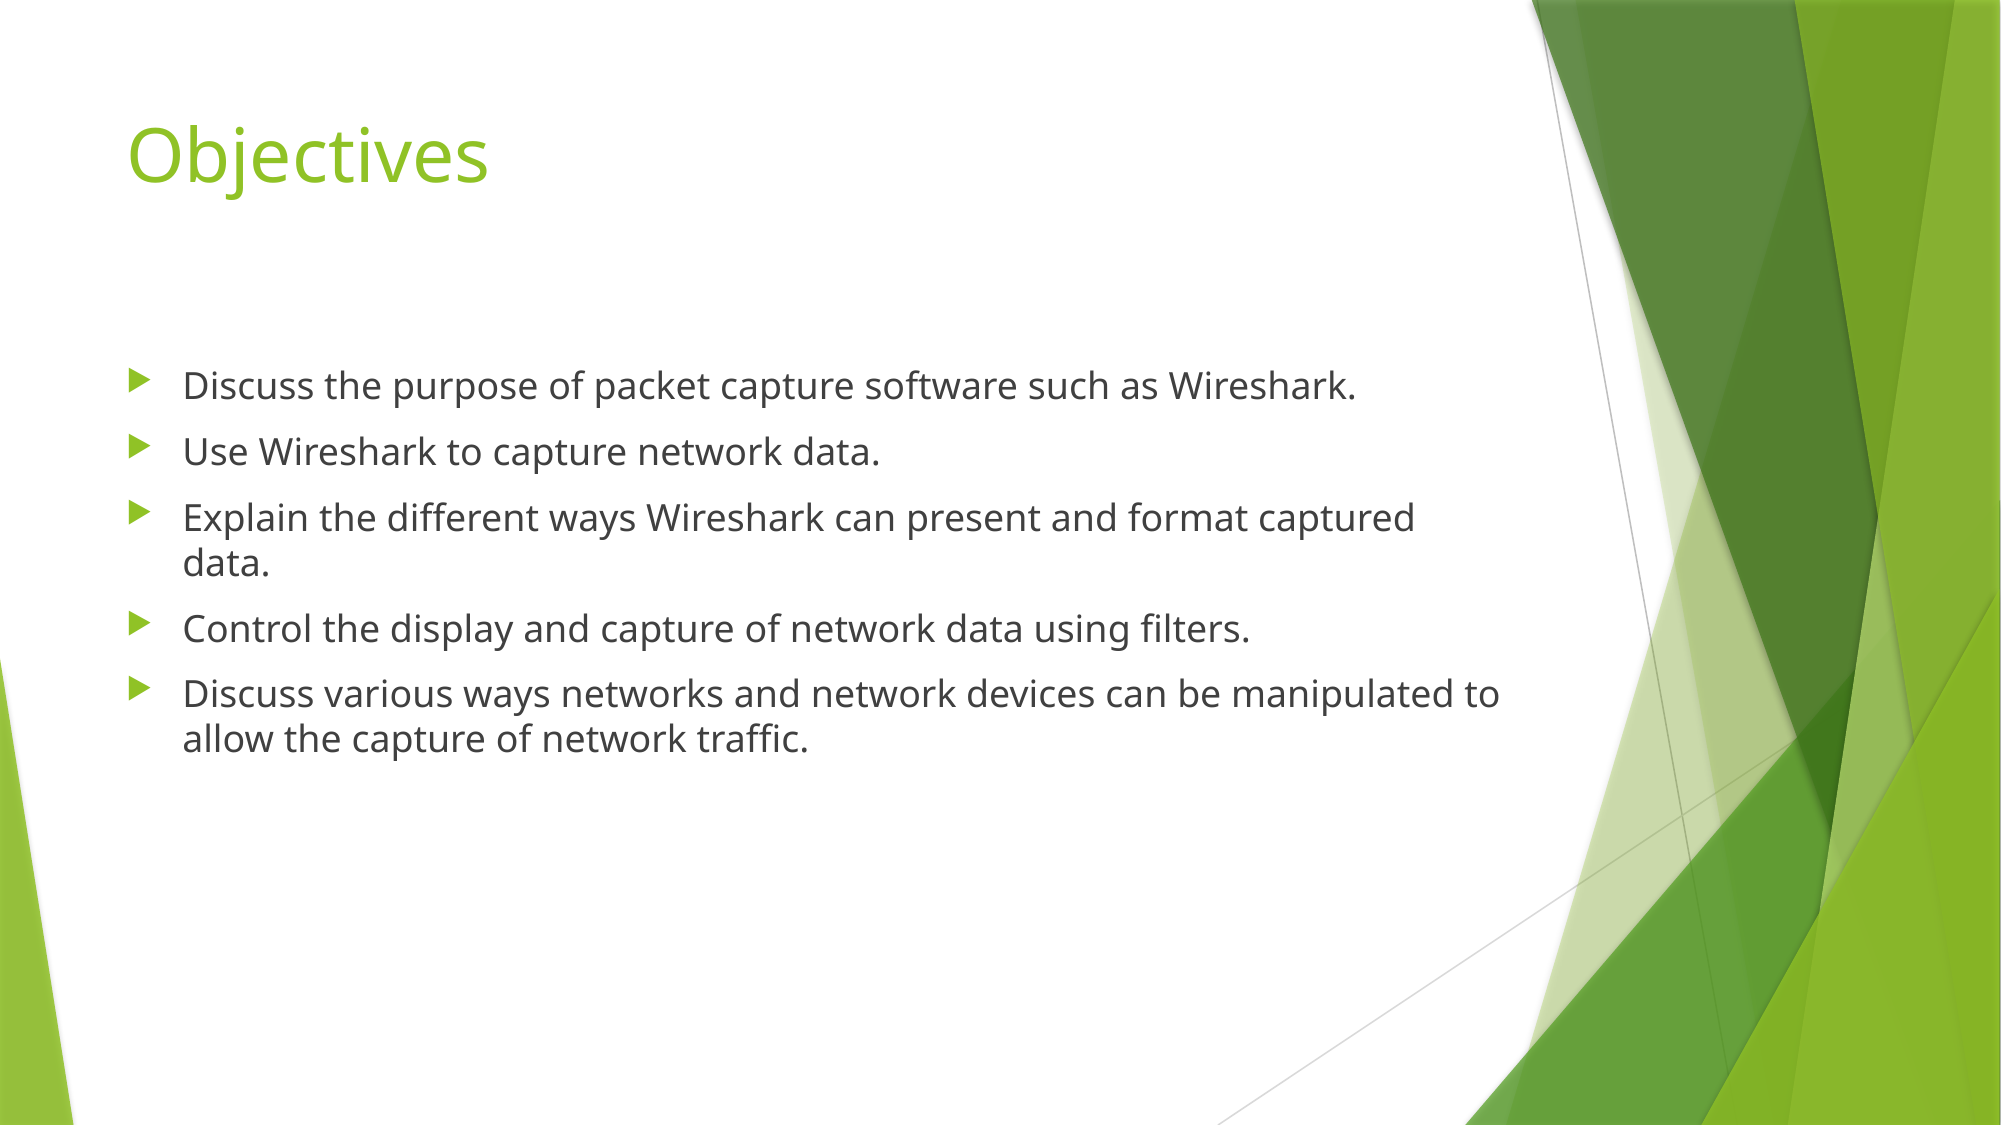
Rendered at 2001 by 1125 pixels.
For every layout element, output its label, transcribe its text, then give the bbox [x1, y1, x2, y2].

title Objectives [111, 99, 1522, 317]
list Discuss the purpose of packet capture software such as Wireshark. Use Wireshark to capture network data. Explain the different ways Wireshark can present and format captured data. Control the display and capture of network data using filters. Discuss various ways networks and network devices can be manipulated to allow the capture of network traffic. [111, 354, 1522, 992]
